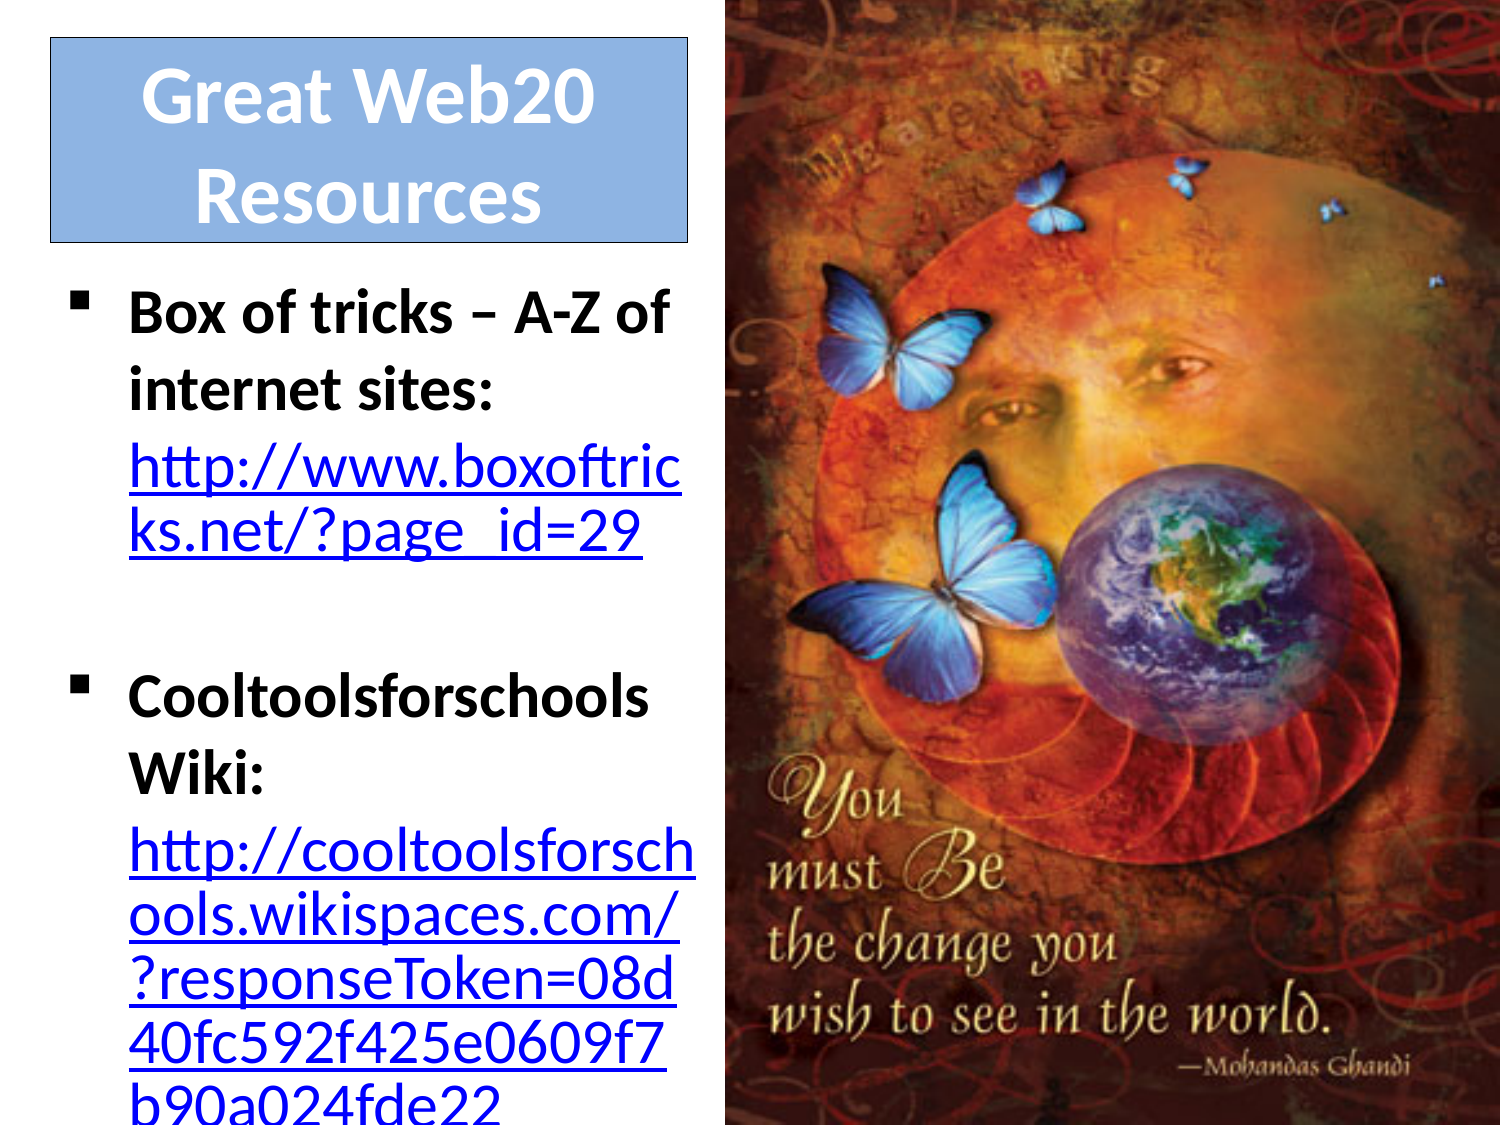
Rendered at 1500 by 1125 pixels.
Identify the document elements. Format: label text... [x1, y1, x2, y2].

title Great Web20 Resources [50, 37, 688, 243]
picture [724, 0, 1500, 1125]
list Box of tricks – A-Z of internet sites: http://www.boxoftricks.net/?page_id=29 Cooltoolsforschools Wiki: http://cooltoolsforschools.wikispaces.com/?responseToken=08d40fc592f425e0609f7b90a024fde22 Australian Films: http://aso.gov.au/titles/ [50, 262, 713, 1075]
